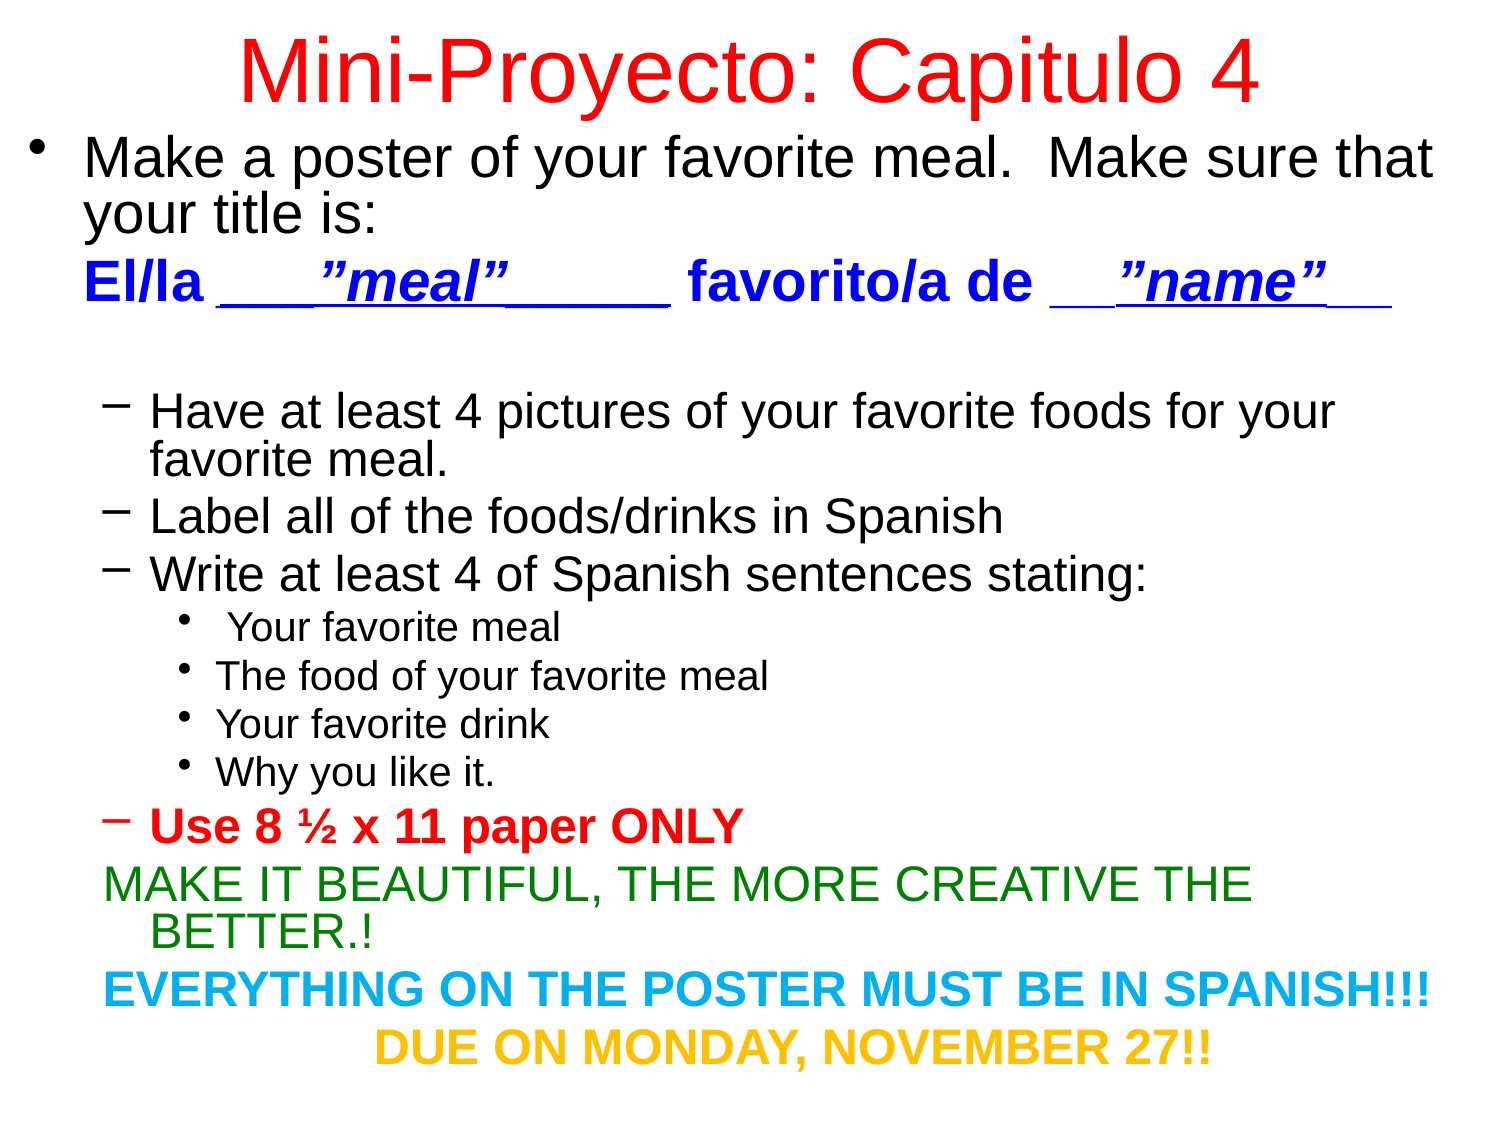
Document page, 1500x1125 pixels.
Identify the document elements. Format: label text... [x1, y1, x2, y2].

list Make a poster of your favorite meal. Make sure that your title is: El/la ___”meal”_____ favorito/a de __”name”__ Have at least 4 pictures of your favorite foods for your favorite meal. Label all of the foods/drinks in Spanish Write at least 4 of Spanish sentences stating: Your favorite meal The food of your favorite meal Your favorite drink Why you like it. Use 8 ½ x 11 paper ONLY MAKE IT BEAUTIFUL, THE MORE CREATIVE THE BETTER.! EVERYTHING ON THE POSTER MUST BE IN SPANISH!!! DUE ON MONDAY, NOVEMBER 27!! [12, 125, 1500, 1100]
title Mini-Proyecto: Capitulo 4 [75, 0, 1425, 125]
